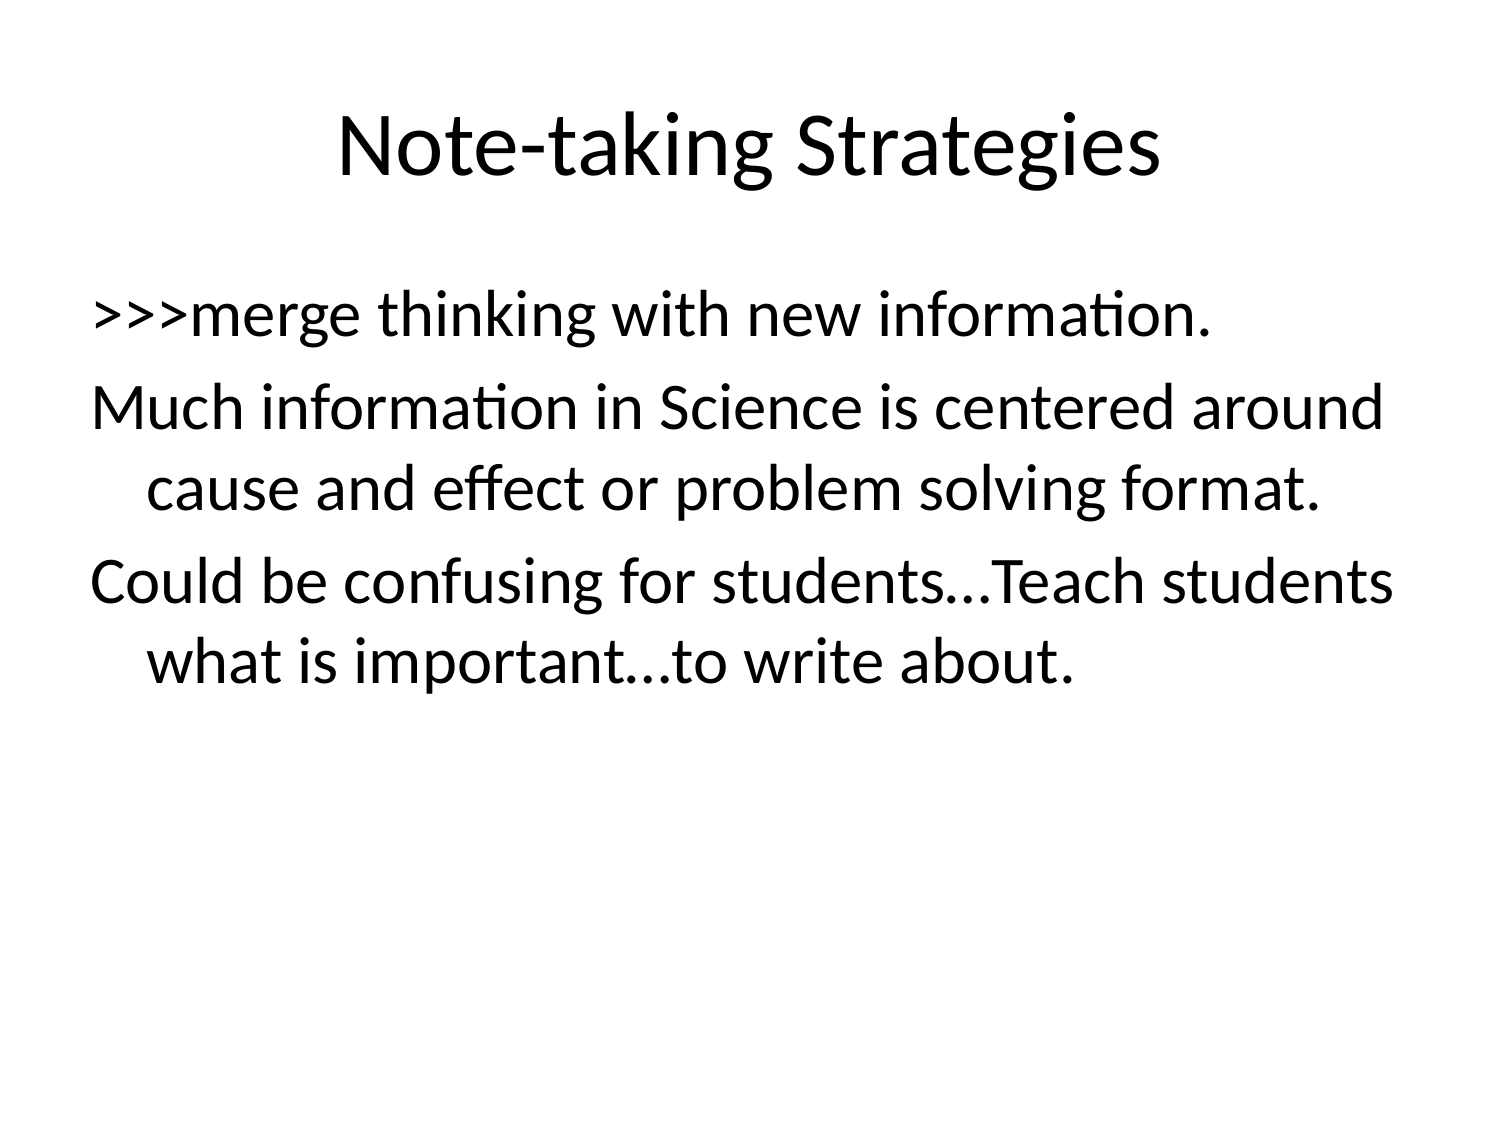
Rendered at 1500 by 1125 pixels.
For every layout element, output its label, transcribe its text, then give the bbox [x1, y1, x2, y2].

title Note-taking Strategies [75, 45, 1425, 233]
list >>>merge thinking with new information. Much information in Science is centered around cause and effect or problem solving format. Could be confusing for students…Teach students what is important…to write about. [75, 262, 1425, 1005]
